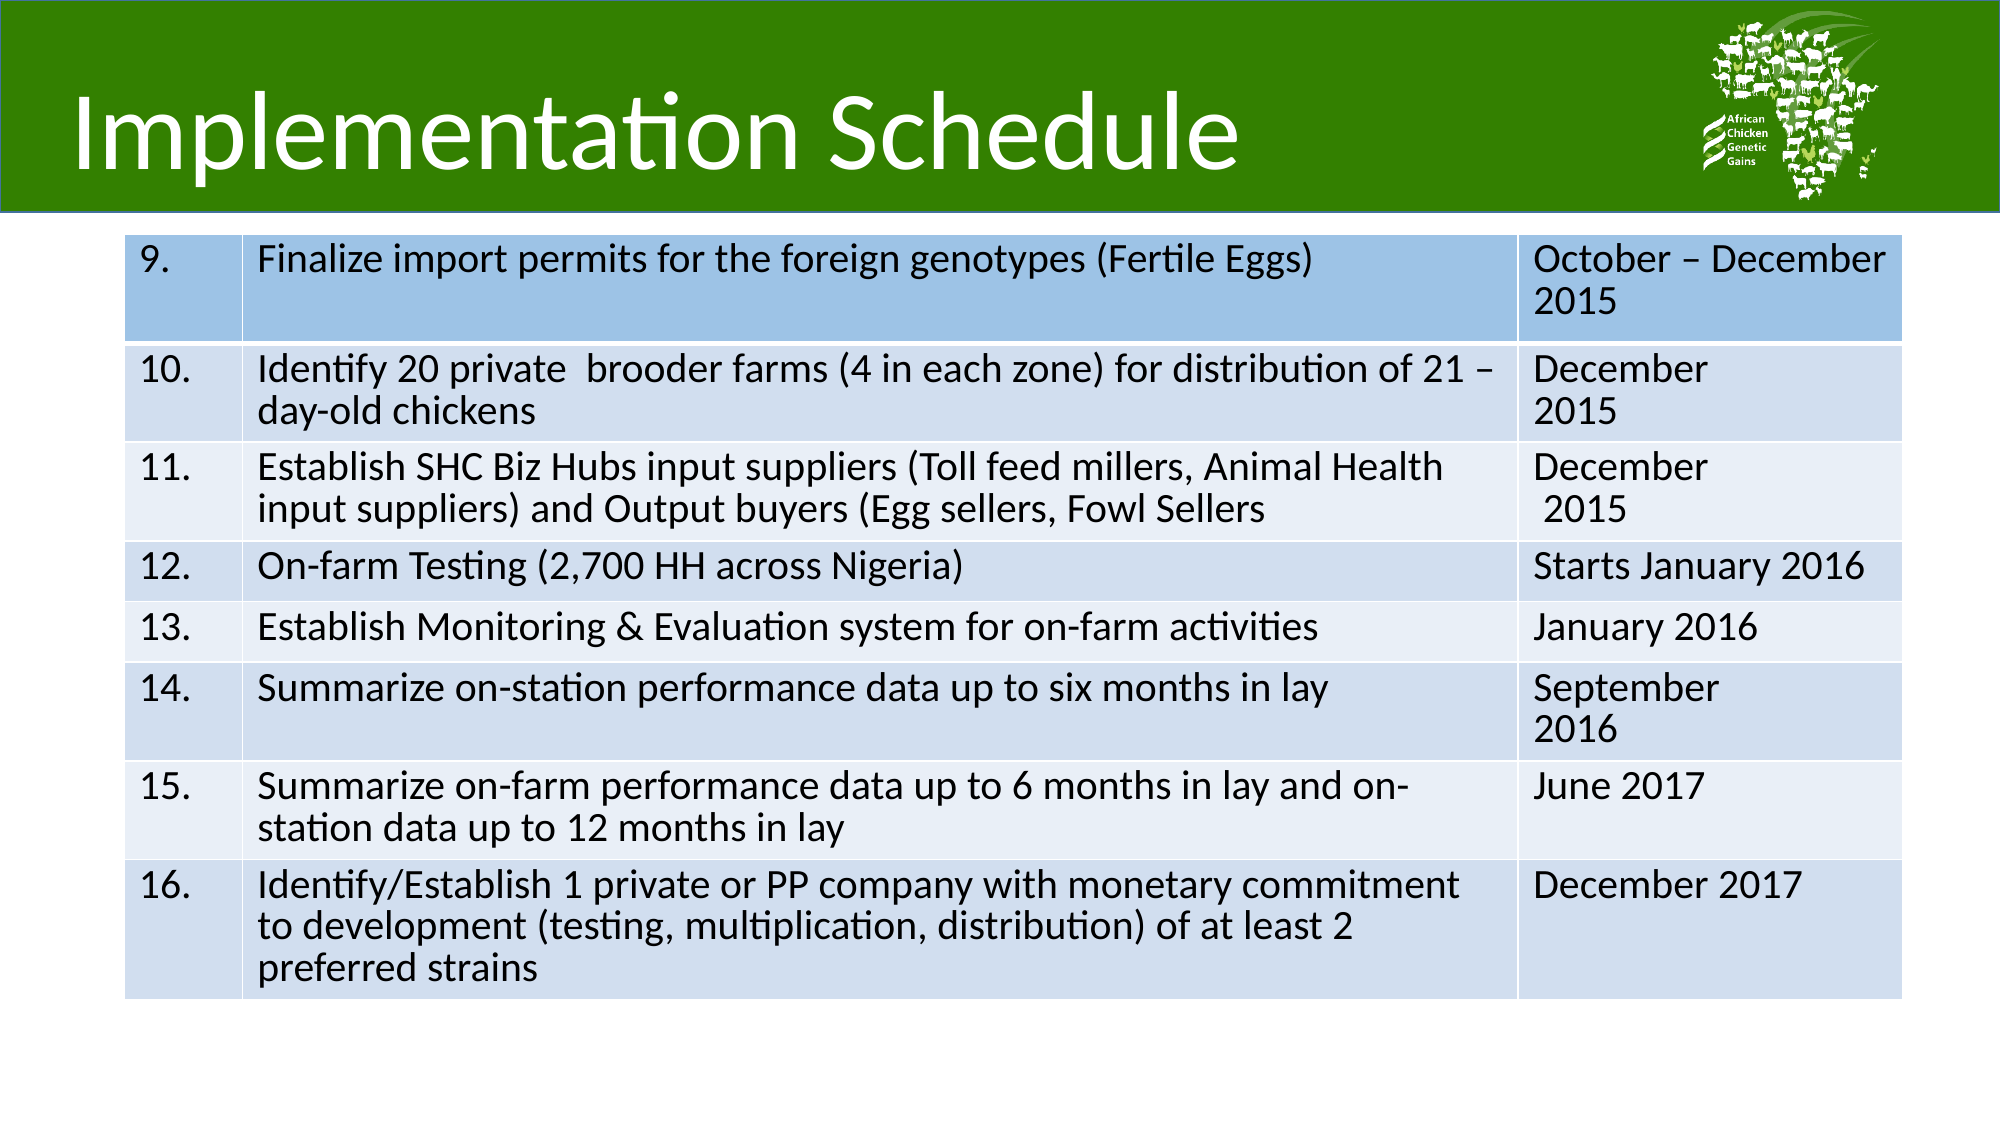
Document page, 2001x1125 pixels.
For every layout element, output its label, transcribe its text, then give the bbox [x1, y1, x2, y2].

table_cell December 2015 [1519, 443, 1902, 540]
table_cell 14. [125, 663, 242, 760]
table_cell 10. [125, 346, 242, 441]
table_header 9. [125, 235, 242, 341]
text_box [0, 0, 2000, 213]
table_cell Establish SHC Biz Hubs input suppliers (Toll feed millers, Animal Health input suppliers) and Output buyers (Egg sellers, Fowl Sellers [243, 443, 1517, 540]
table_cell Identify/Establish 1 private or PP company with monetary commitment to development (testing, multiplication, distribution) of at least 2 preferred strains [243, 860, 1517, 999]
table_cell Summarize on-station performance data up to six months in lay [243, 663, 1517, 760]
table_cell 15. [125, 762, 242, 859]
table_cell Summarize on-farm performance data up to 6 months in lay and on-station data up to 12 months in lay [243, 762, 1517, 859]
table_cell December 2015 [1519, 346, 1902, 441]
table_header October – December 2015 [1519, 235, 1902, 341]
table_cell Establish Monitoring & Evaluation system for on-farm activities [243, 602, 1517, 661]
text_box Implementation Schedule [55, 49, 1258, 200]
table_cell June 2017 [1519, 762, 1902, 859]
table_cell 11. [125, 443, 242, 540]
table_cell 13. [125, 602, 242, 661]
table_cell 12. [125, 542, 242, 601]
table_cell 16. [125, 860, 242, 999]
table_cell Starts January 2016 [1519, 542, 1902, 601]
picture [1703, 11, 1881, 201]
table_cell December 2017 [1519, 860, 1902, 999]
table_cell On-farm Testing (2,700 HH across Nigeria) [243, 542, 1517, 601]
table_cell September 2016 [1519, 663, 1902, 760]
table_header Finalize import permits for the foreign genotypes (Fertile Eggs) [243, 235, 1517, 341]
table_cell Identify 20 private brooder farms (4 in each zone) for distribution of 21 –day-old chickens [243, 346, 1517, 441]
table_cell January 2016 [1519, 602, 1902, 661]
